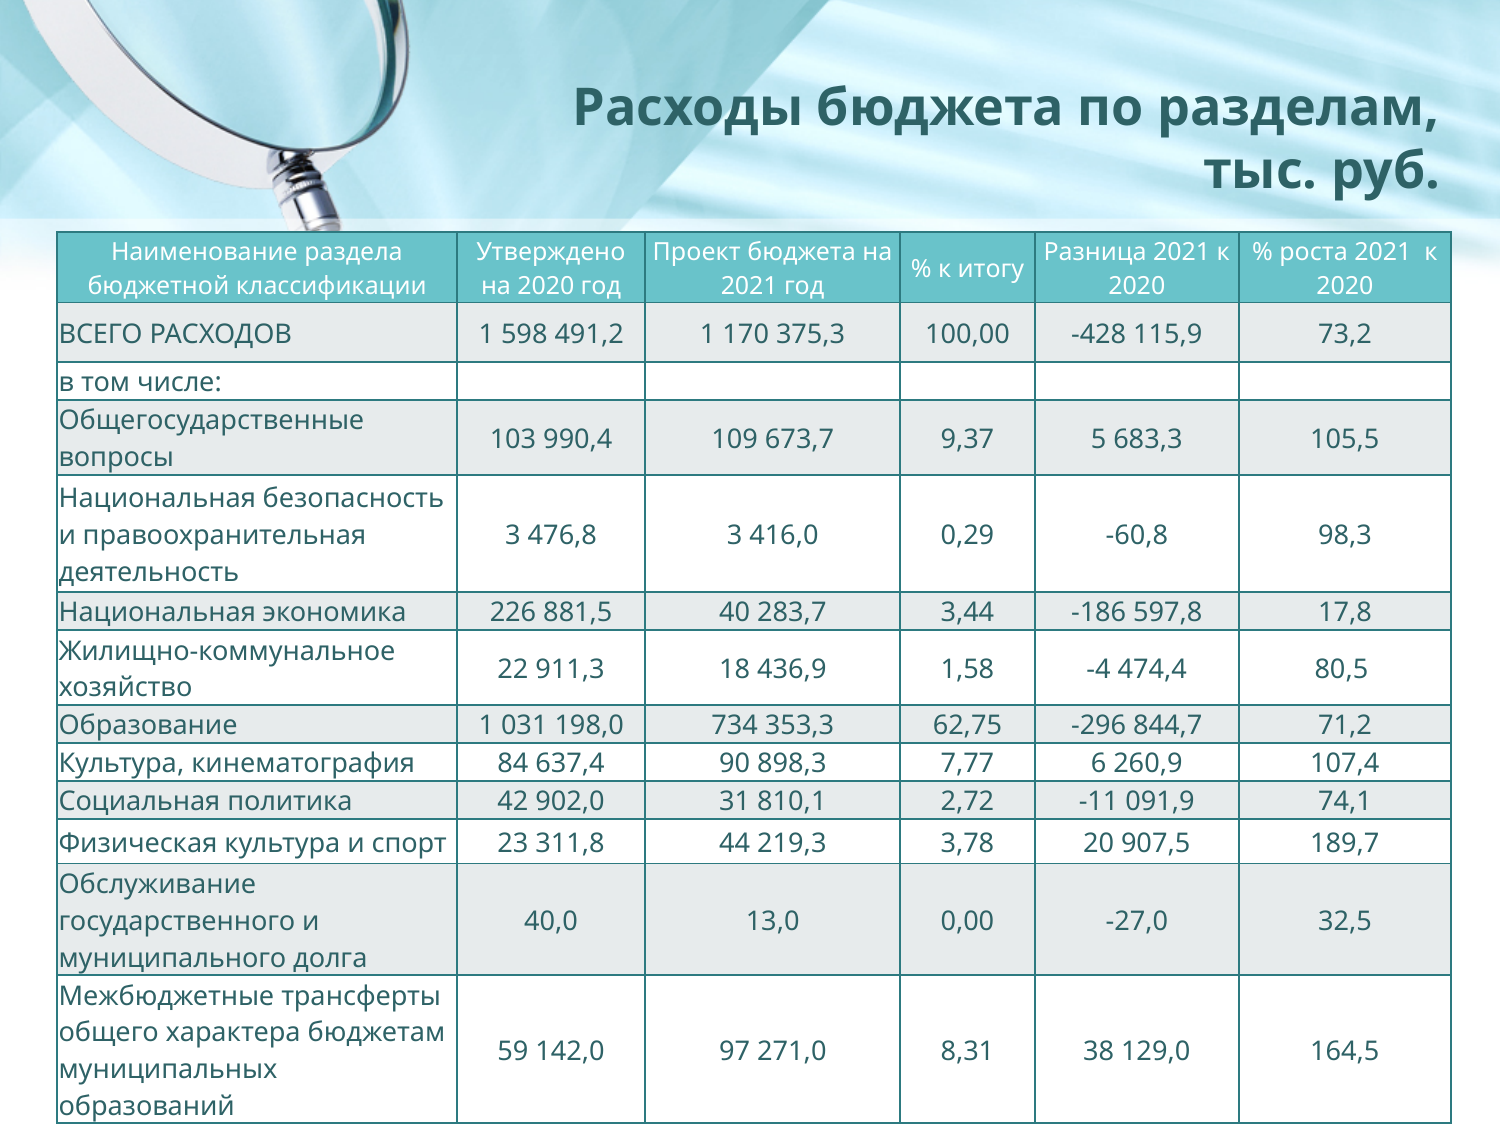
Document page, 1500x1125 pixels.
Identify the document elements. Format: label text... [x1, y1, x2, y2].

table_cell Культура, кинематография [58, 744, 456, 780]
table_cell Национальная экономика [58, 593, 456, 629]
table_cell 3,44 [901, 593, 1034, 629]
table_cell 13,0 [646, 864, 899, 974]
table_cell 100,00 [901, 303, 1034, 361]
table_cell [646, 363, 899, 399]
table_cell 0,00 [901, 864, 1034, 974]
table_cell -186 597,8 [1036, 593, 1238, 629]
table_cell Социальная политика [58, 782, 456, 818]
table_cell -60,8 [1036, 476, 1238, 591]
table_cell 17,8 [1240, 593, 1450, 629]
table_cell 1 031 198,0 [458, 706, 644, 742]
table_cell -27,0 [1036, 864, 1238, 974]
table_cell -11 091,9 [1036, 782, 1238, 818]
table_header Проект бюджета на 2021 год [646, 233, 899, 302]
table_cell [458, 363, 644, 399]
table_cell -296 844,7 [1036, 706, 1238, 742]
table_cell 1 598 491,2 [458, 303, 644, 361]
table_cell 3,78 [901, 820, 1034, 863]
table_header Утверждено на 2020 год [458, 233, 644, 302]
table_cell Жилищно-коммунальное хозяйство [58, 631, 456, 704]
table_cell -4 474,4 [1036, 631, 1238, 704]
table_cell 164,5 [1240, 976, 1450, 1122]
table_cell 9,37 [901, 401, 1034, 474]
table_header Наименование раздела бюджетной классификации [58, 233, 456, 302]
table_cell в том числе: [58, 363, 456, 399]
table_cell 62,75 [901, 706, 1034, 742]
table_cell 18 436,9 [646, 631, 899, 704]
table_cell Национальная безопасность и правоохранительная деятельность [58, 476, 456, 591]
table_cell Обслуживание государственного и муниципального долга [58, 864, 456, 974]
table_cell 59 142,0 [458, 976, 644, 1122]
table_cell [1240, 363, 1450, 399]
table_cell [901, 363, 1034, 399]
table_cell 23 311,8 [458, 820, 644, 863]
table_cell 74,1 [1240, 782, 1450, 818]
table_cell 84 637,4 [458, 744, 644, 780]
table_cell 20 907,5 [1036, 820, 1238, 863]
text_box Расходы бюджета по разделам, тыс. руб. [552, 66, 1455, 206]
table_cell 109 673,7 [646, 401, 899, 474]
table_cell 226 881,5 [458, 593, 644, 629]
table_cell 80,5 [1240, 631, 1450, 704]
table_cell 40 283,7 [646, 593, 899, 629]
picture [0, 0, 1500, 1125]
table_cell 44 219,3 [646, 820, 899, 863]
table_cell 734 353,3 [646, 706, 899, 742]
table_cell 5 683,3 [1036, 401, 1238, 474]
table_cell 98,3 [1240, 476, 1450, 591]
table_cell 40,0 [458, 864, 644, 974]
table_cell 71,2 [1240, 706, 1450, 742]
table_cell 90 898,3 [646, 744, 899, 780]
table_cell 105,5 [1240, 401, 1450, 474]
table_cell 3 476,8 [458, 476, 644, 591]
table_cell 32,5 [1240, 864, 1450, 974]
table_cell -428 115,9 [1036, 303, 1238, 361]
table_cell 103 990,4 [458, 401, 644, 474]
table_cell 189,7 [1240, 820, 1450, 863]
table_header % к итогу [901, 233, 1034, 302]
table_cell 22 911,3 [458, 631, 644, 704]
table_cell 6 260,9 [1036, 744, 1238, 780]
table_cell Общегосударственные вопросы [58, 401, 456, 474]
table_cell 1,58 [901, 631, 1034, 704]
table_cell 73,2 [1240, 303, 1450, 361]
table_header Разница 2021 к 2020 [1036, 233, 1238, 302]
table_cell 97 271,0 [646, 976, 899, 1122]
table_cell 107,4 [1240, 744, 1450, 780]
table_cell 1 170 375,3 [646, 303, 899, 361]
table_cell 0,29 [901, 476, 1034, 591]
table_cell 3 416,0 [646, 476, 899, 591]
table_cell 7,77 [901, 744, 1034, 780]
table_cell ВСЕГО РАСХОДОВ [58, 303, 456, 361]
table_cell Межбюджетные трансферты общего характера бюджетам муниципальных образований [58, 976, 456, 1122]
table_cell 42 902,0 [458, 782, 644, 818]
table_cell 31 810,1 [646, 782, 899, 818]
table_cell Физическая культура и спорт [58, 820, 456, 863]
table_cell 8,31 [901, 976, 1034, 1122]
table_header % роста 2021 к 2020 [1240, 233, 1450, 302]
table_cell 38 129,0 [1036, 976, 1238, 1122]
table_cell Образование [58, 706, 456, 742]
table_cell 2,72 [901, 782, 1034, 818]
table_cell [1036, 363, 1238, 399]
